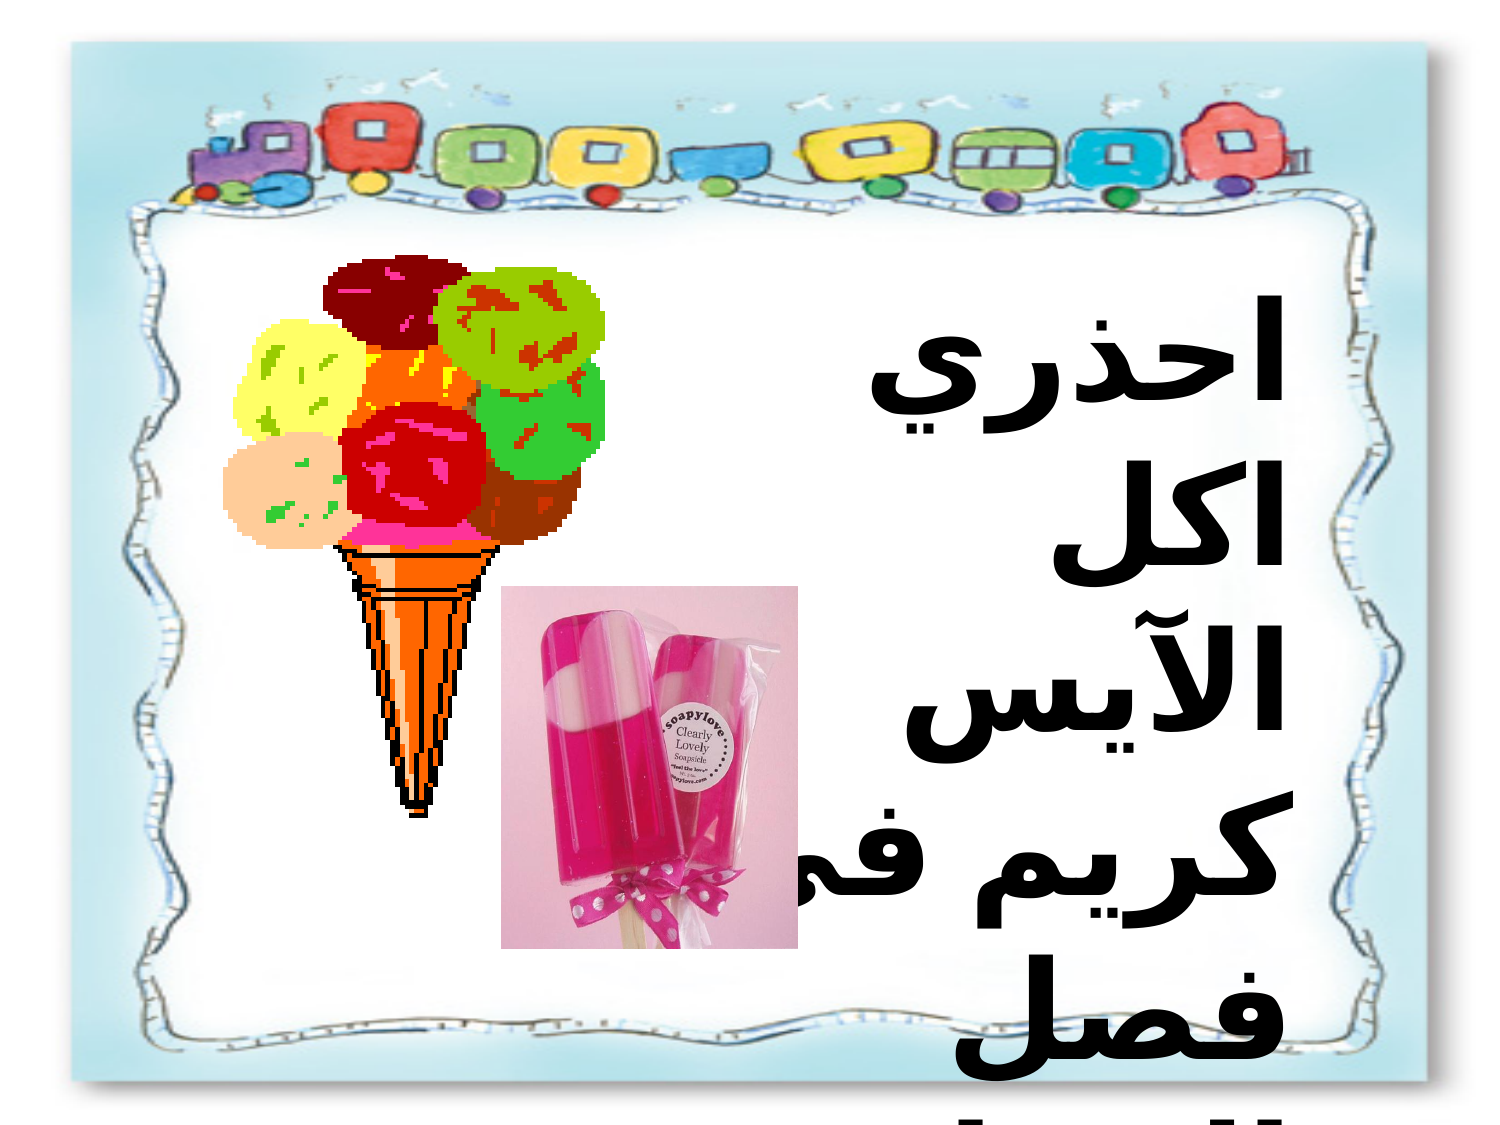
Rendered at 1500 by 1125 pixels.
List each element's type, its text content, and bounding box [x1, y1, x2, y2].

picture [0, 0, 1500, 1125]
text_box احذري اكل الآيس كريم في فصل الشتاء [643, 255, 1309, 1012]
